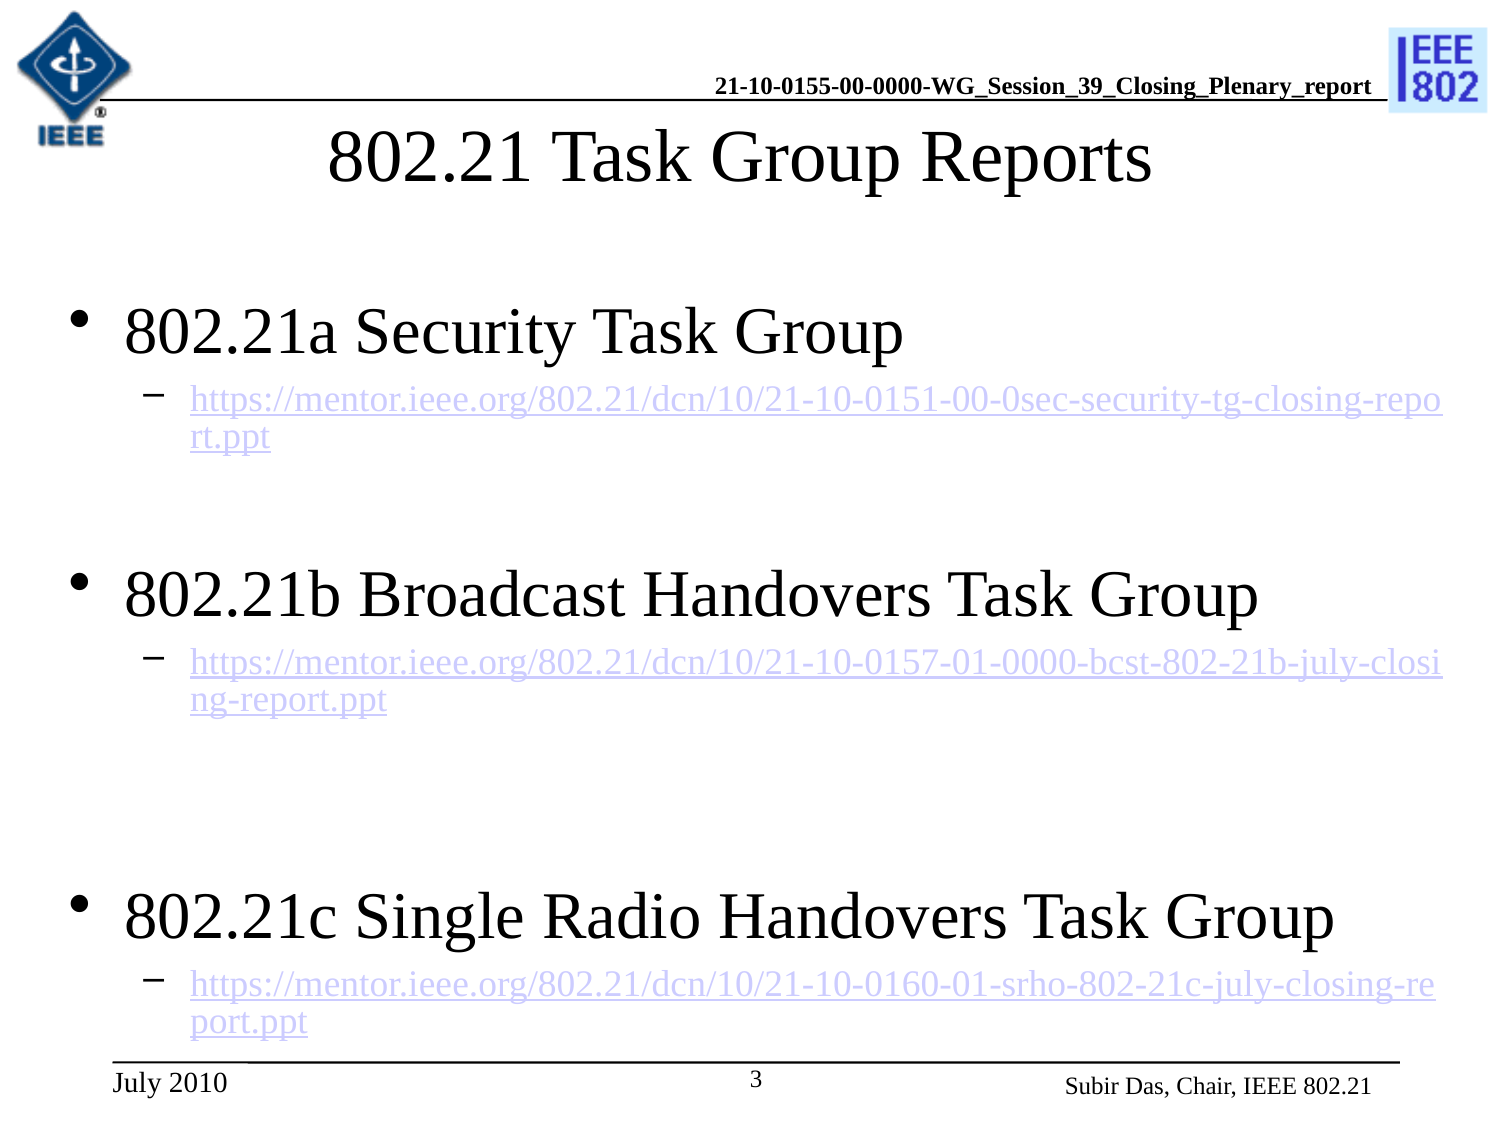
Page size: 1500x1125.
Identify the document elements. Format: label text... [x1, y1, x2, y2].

text_box Subir Das, Chair, IEEE 802.21 [1049, 1062, 1413, 1125]
title 802.21 Task Group Reports [62, 99, 1420, 249]
list 802.21a Security Task Group https://mentor.ieee.org/802.21/dcn/10/21-10-0151-00-0sec-security-tg-closing-report.ppt 802.21b Broadcast Handovers Task Group https://mentor.ieee.org/802.21/dcn/10/21-10-0157-01-0000-bcst-802-21b-july-closing-report.ppt 802.21c Single Radio Handovers Task Group https://mentor.ieee.org/802.21/dcn/10/21-10-0160-01-srho-802-21c-july-closing-report.ppt [52, 278, 1460, 1009]
picture [12, 9, 137, 150]
slide_number 3 [712, 1061, 800, 1093]
picture [1374, 9, 1499, 138]
